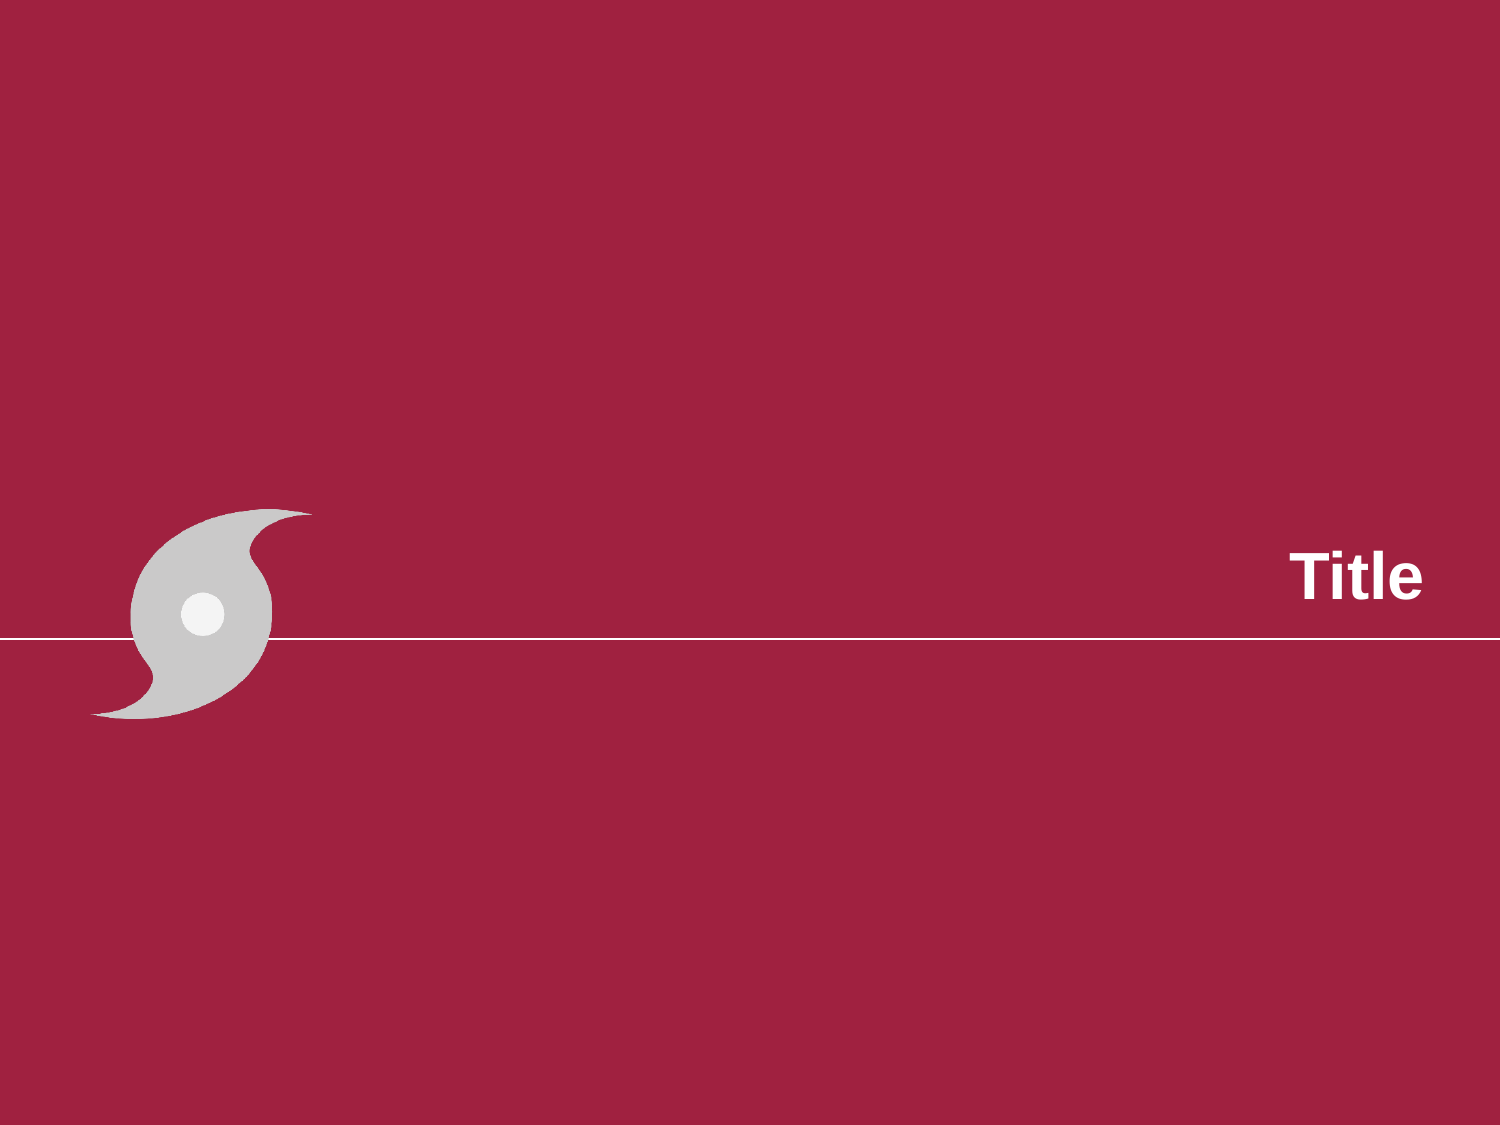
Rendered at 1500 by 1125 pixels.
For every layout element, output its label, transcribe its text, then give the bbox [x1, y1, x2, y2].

title Title [447, 344, 1425, 614]
